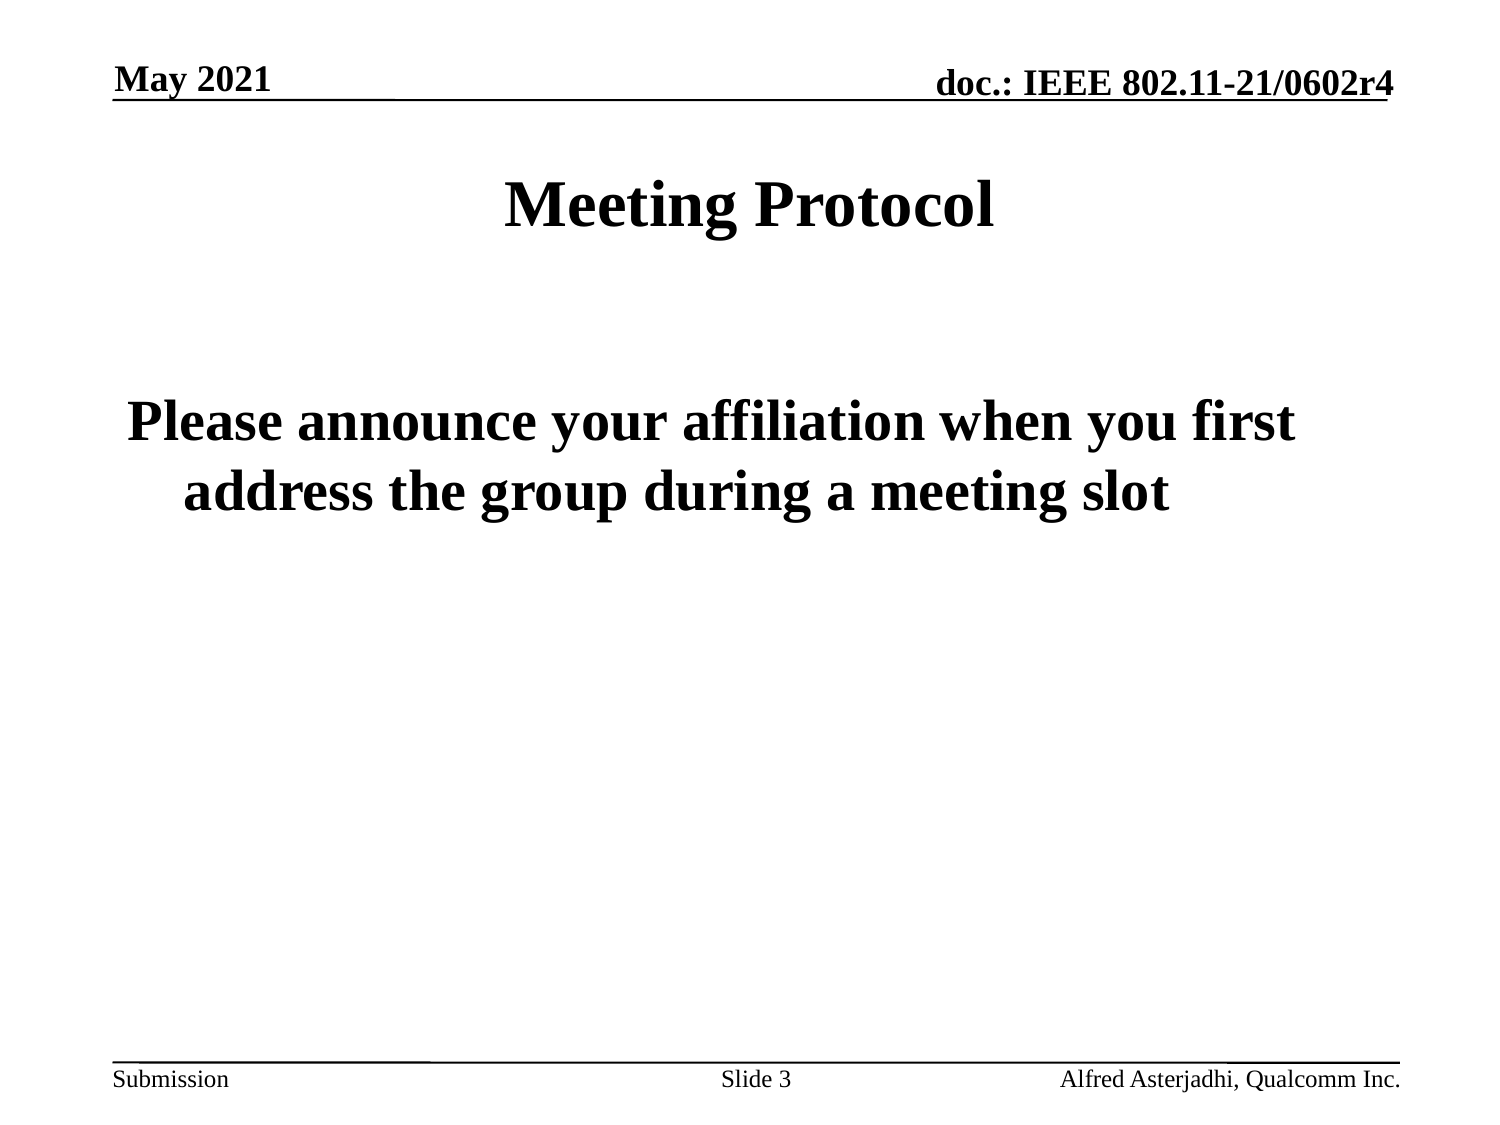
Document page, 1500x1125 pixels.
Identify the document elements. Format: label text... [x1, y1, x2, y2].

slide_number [114, 54, 493, 100]
list Please announce your affiliation when you first address the group during a meeting slot [112, 374, 1388, 513]
footer Alfred Asterjadhi, Qualcomm Inc. [878, 1061, 1402, 1093]
title Meeting Protocol [112, 112, 1388, 288]
slide_number Slide 3 [712, 1061, 800, 1123]
